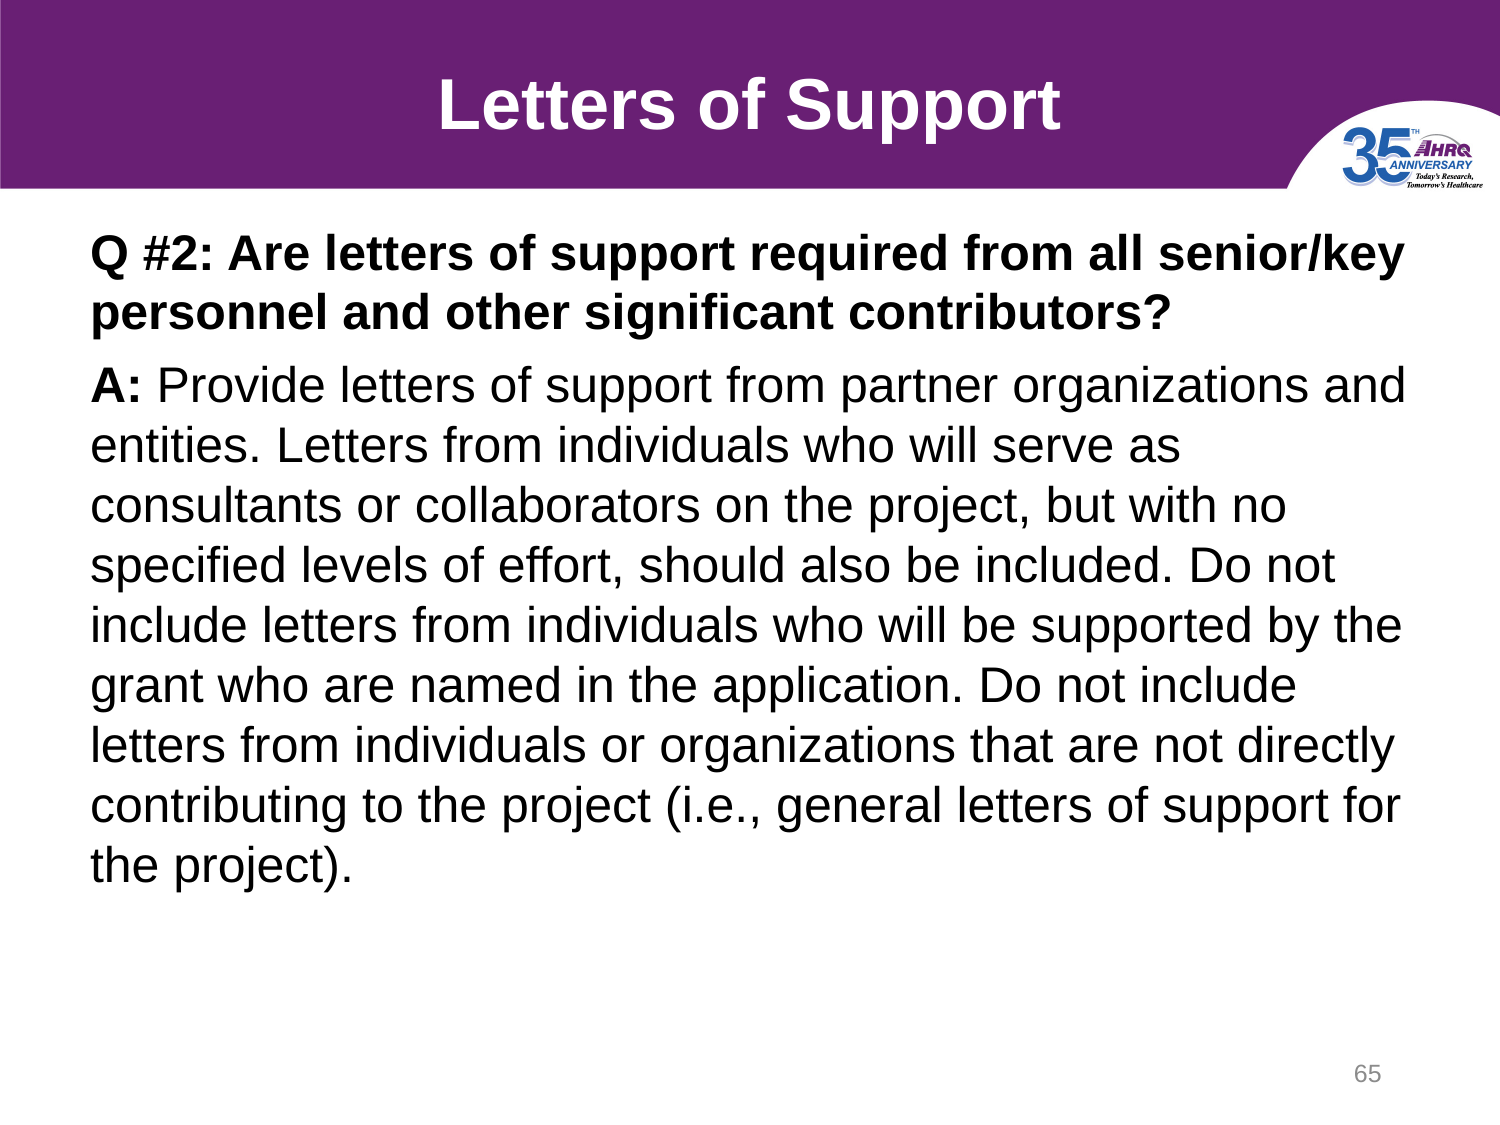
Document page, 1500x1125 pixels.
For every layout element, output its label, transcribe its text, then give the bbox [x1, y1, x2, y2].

slide_number 65 [1059, 1042, 1397, 1103]
title Letters of Support [206, 50, 1294, 152]
picture [0, 0, 1500, 1125]
list Q #2: Are letters of support required from all senior/key personnel and other significant contributors? A: Provide letters of support from partner organizations and entities. Letters from individuals who will serve as consultants or collaborators on the project, but with no specified levels of effort, should also be included. Do not include letters from individuals who will be supported by the grant who are named in the application. Do not include letters from individuals or organizations that are not directly contributing to the project (i.e., general letters of support for the project). [75, 212, 1425, 1013]
